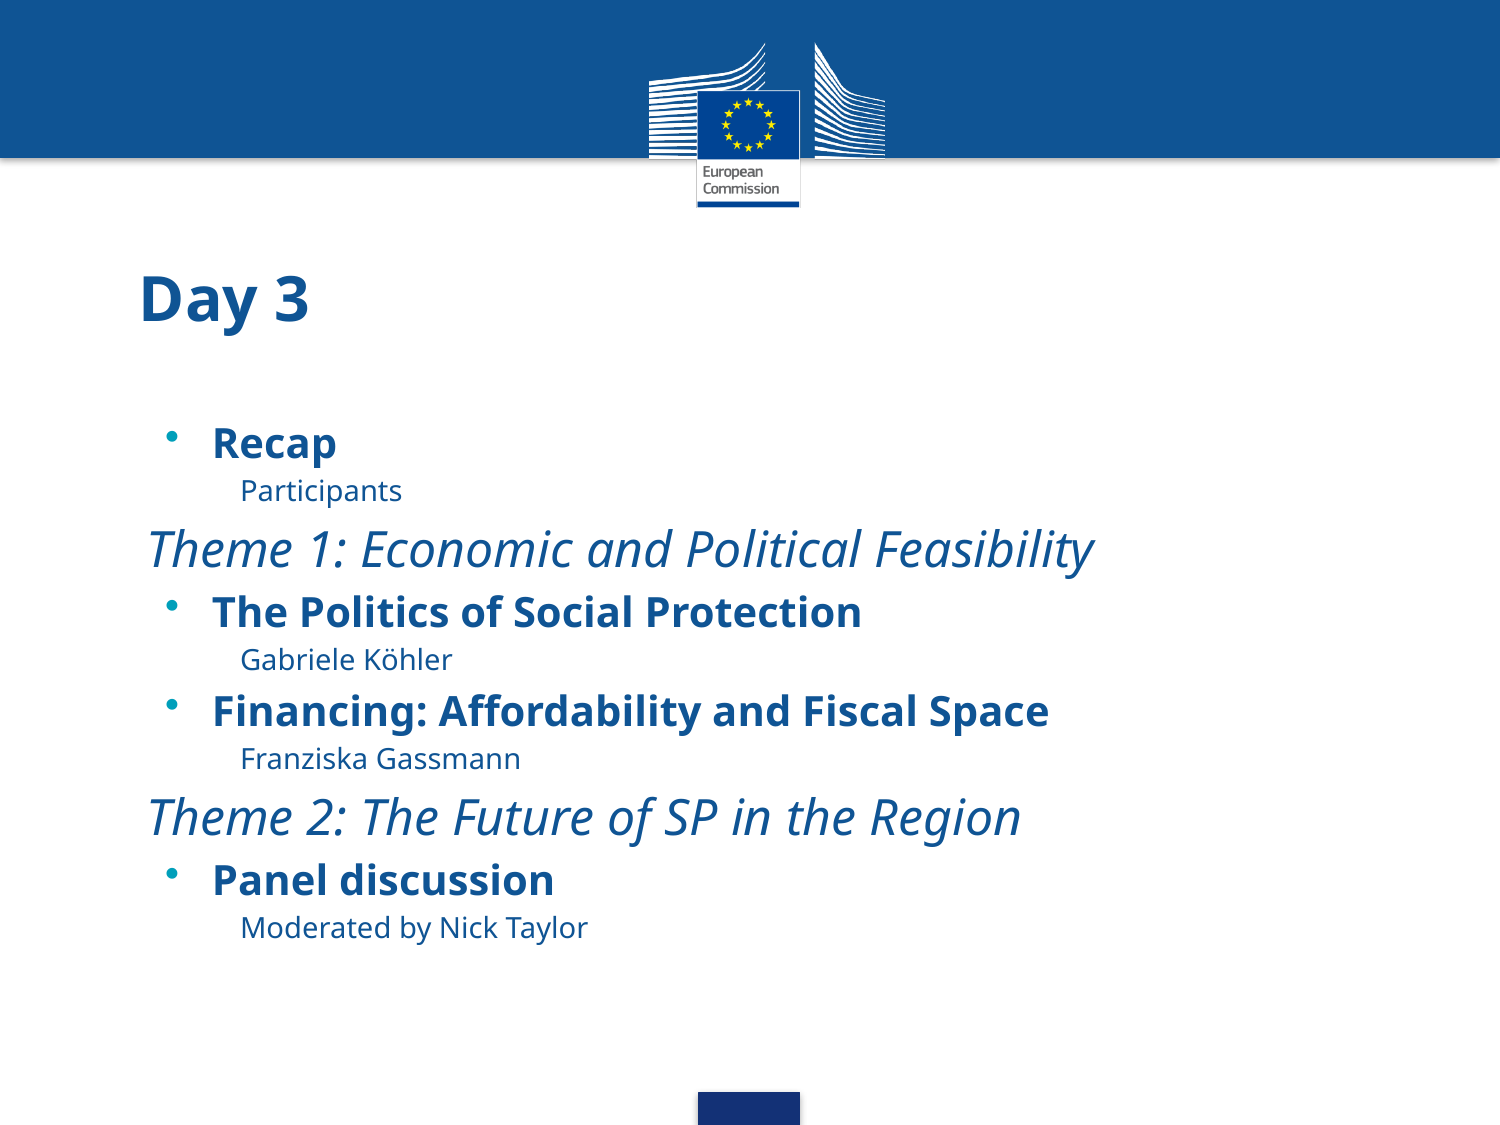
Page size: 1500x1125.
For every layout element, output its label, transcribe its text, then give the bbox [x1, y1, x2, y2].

picture [649, 42, 885, 208]
title Day 3 [64, 219, 1415, 374]
list Recap Participants Theme 1: Economic and Political Feasibility The Politics of Social Protection Gabriele Köhler Financing: Affordability and Fiscal Space Franziska Gassmann Theme 2: The Future of SP in the Region Panel discussion Moderated by Nick Taylor [75, 408, 1425, 988]
